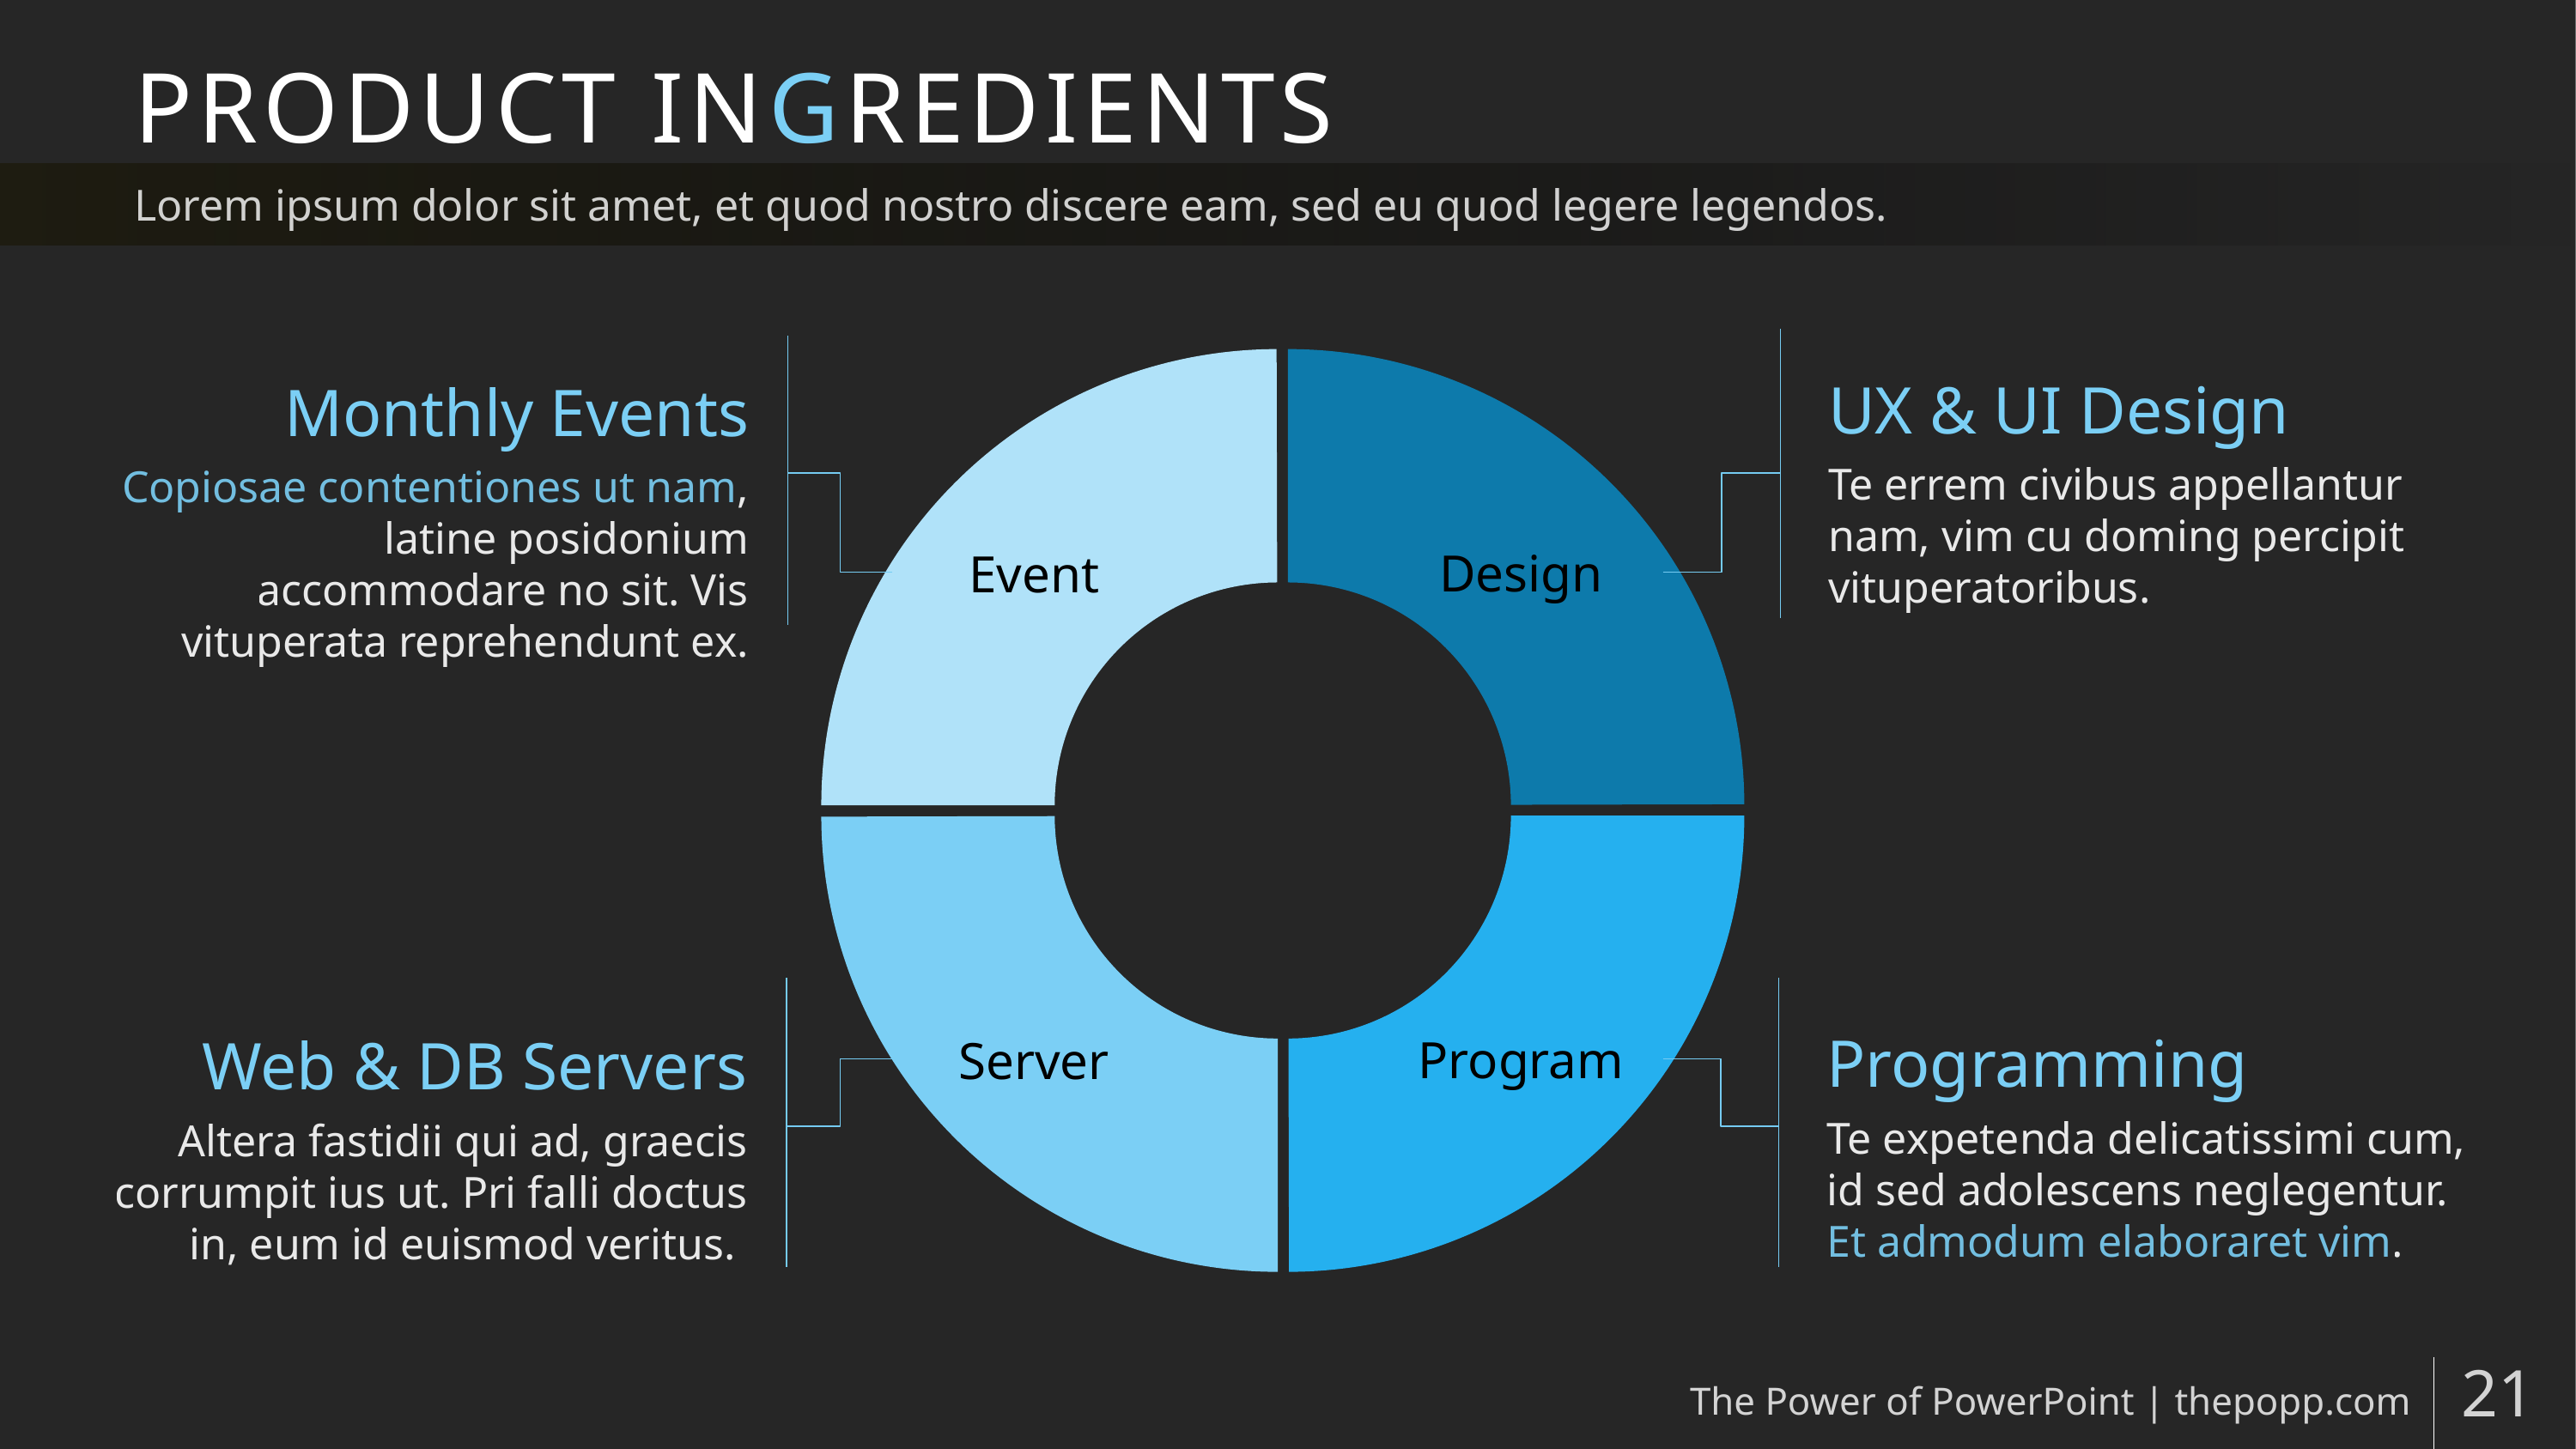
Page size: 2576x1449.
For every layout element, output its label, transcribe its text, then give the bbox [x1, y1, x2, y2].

footer The Power of PowerPoint | thepopp.com [922, 1356, 2434, 1434]
list Programming [1803, 990, 2514, 1099]
list Web & DB Servers [60, 992, 771, 1101]
list Monthly Events [62, 338, 773, 448]
list Event [892, 521, 1176, 623]
title PRODUCT INGREDIENTS [111, 0, 2430, 174]
list Altera fastidii qui ad, graecis corrumpit ius ut. Pri falli doctus in, eum id euismod veritus. [60, 1101, 771, 1275]
list UX & UI Design [1805, 336, 2516, 446]
list Copiosae contentiones ut nam, latine posidonium accommodare no sit. Vis vituperata reprehendunt ex. [62, 448, 773, 621]
list Server [892, 1008, 1176, 1110]
slide_number 21 [2438, 1357, 2576, 1434]
list Te errem civibus appellantur nam, vim cu doming percipit vituperatoribus. [1805, 446, 2516, 619]
list Design [1379, 521, 1663, 623]
list Te expetenda delicatissimi cum, id sed adolescens neglegentur. Et admodum elaboraret vim. [1803, 1099, 2514, 1272]
list Lorem ipsum dolor sit amet, et quod nostro discere eam, sed eu quod legere legendos. [111, 167, 2404, 248]
list Program [1379, 1008, 1663, 1110]
